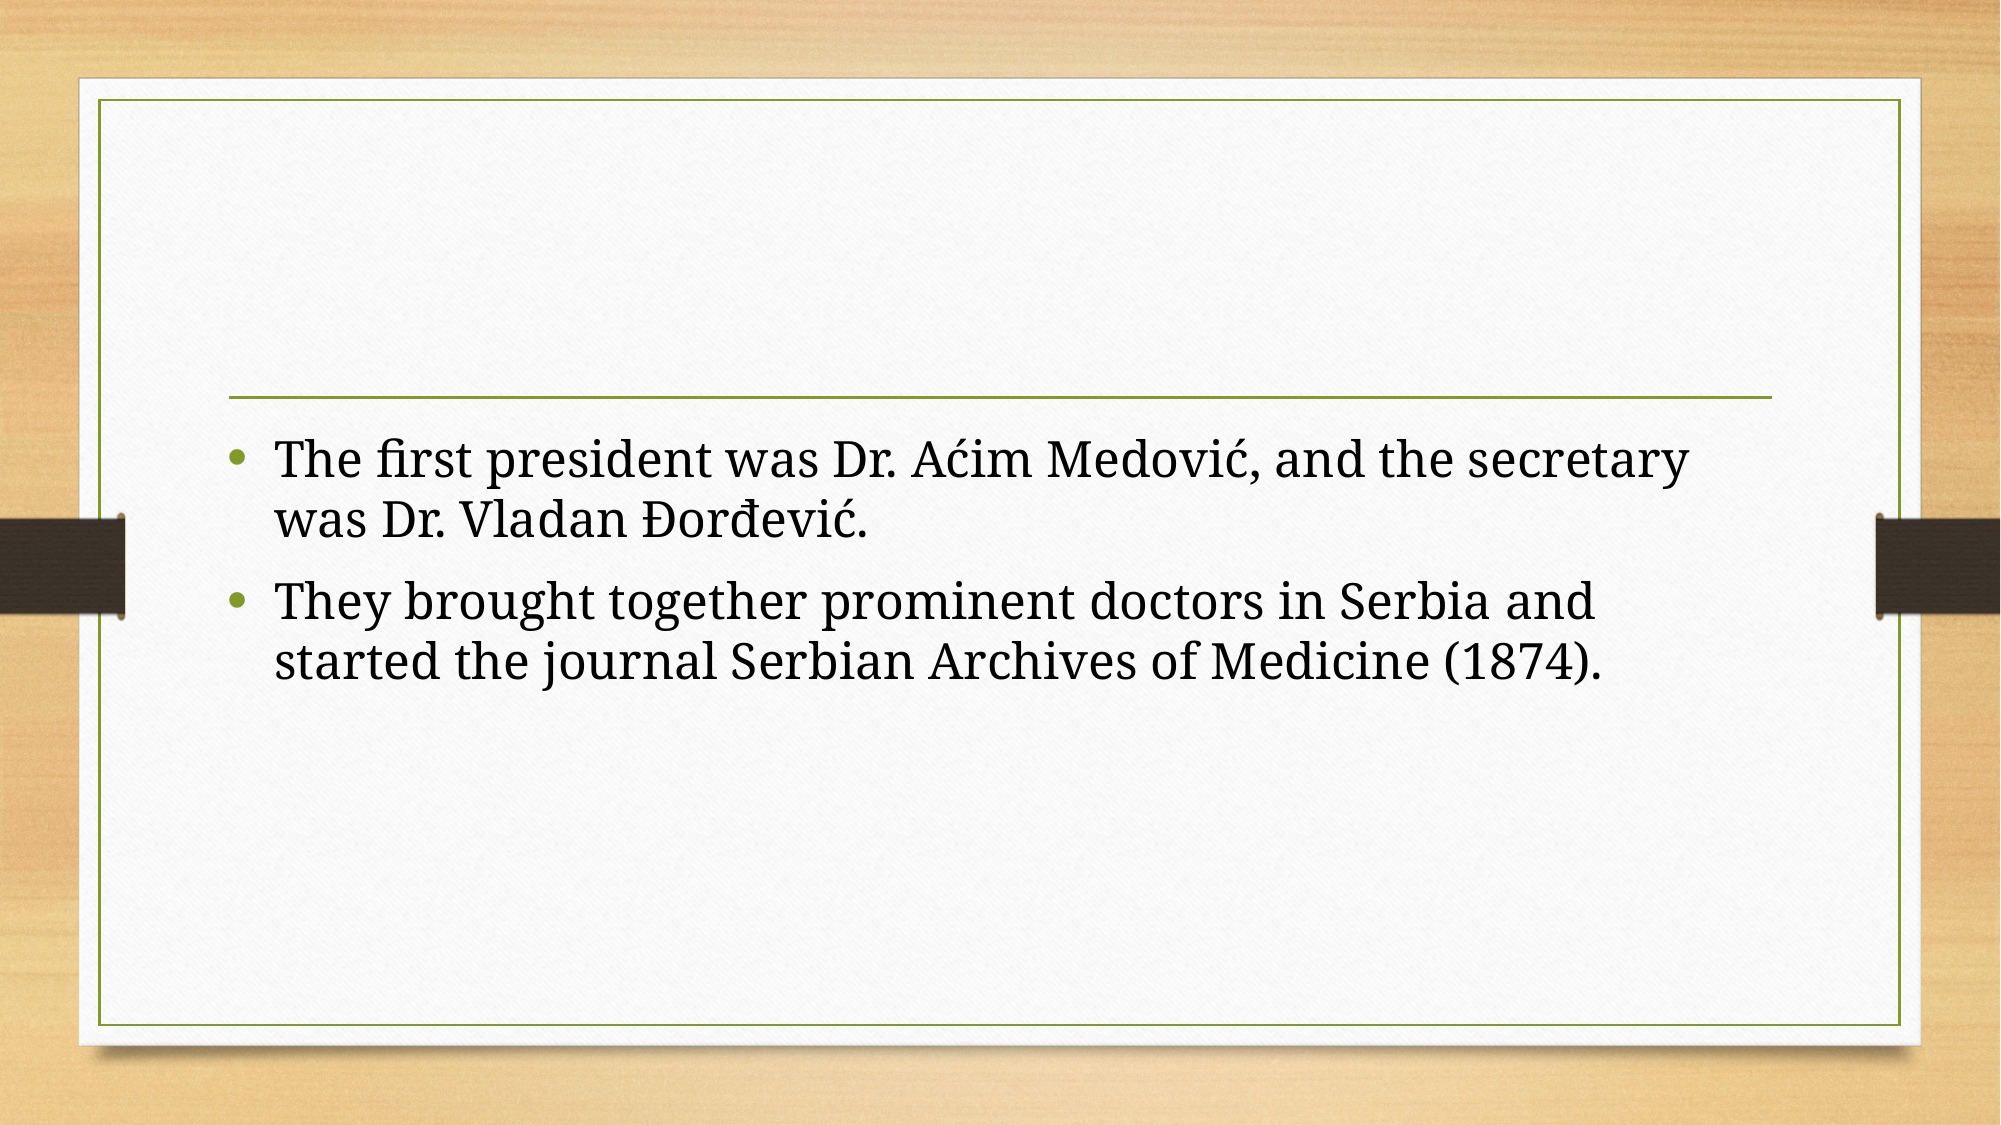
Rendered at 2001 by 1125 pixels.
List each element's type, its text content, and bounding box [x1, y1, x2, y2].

list The first president was Dr. Aćim Medović, and the secretary was Dr. Vladan Đorđević. They brought together prominent doctors in Serbia and started the journal Serbian Archives of Medicine (1874). [212, 419, 1788, 964]
picture [0, 0, 2001, 1125]
